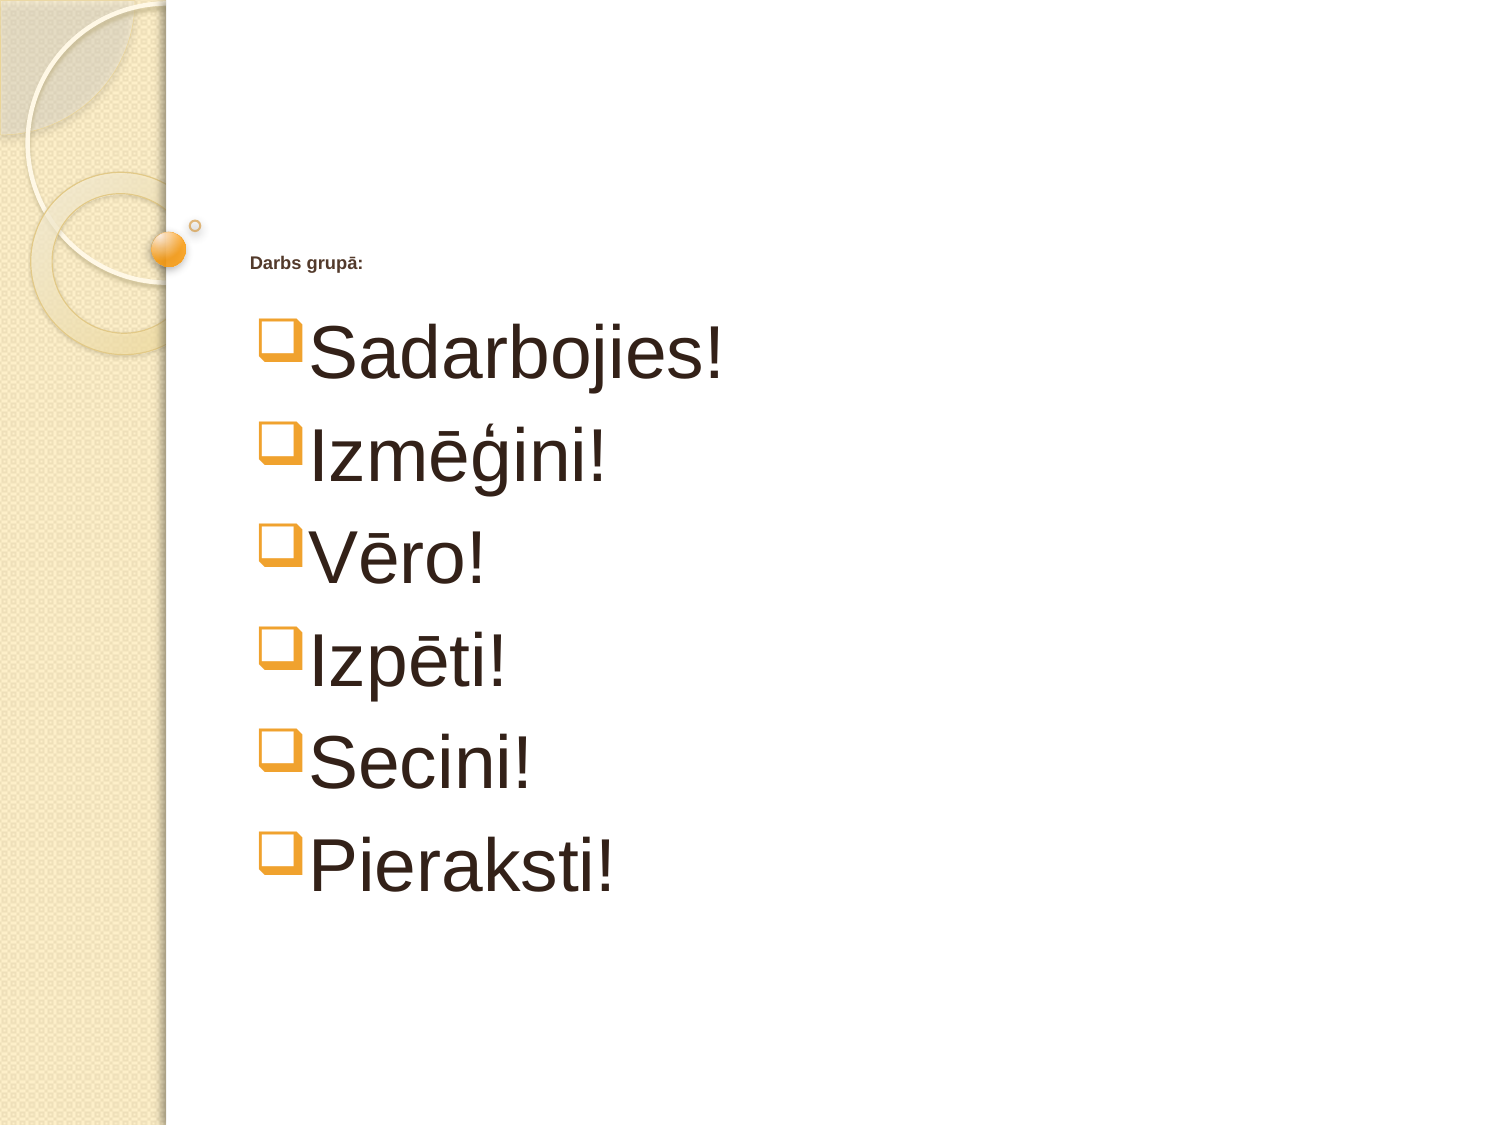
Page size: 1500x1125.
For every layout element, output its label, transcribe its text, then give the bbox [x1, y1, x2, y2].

subtitle Sadarbojies! Izmēģini! Vēro! Izpēti! Secini! Pieraksti! [234, 303, 1450, 1024]
title Darbs grupā: [234, 59, 1450, 303]
